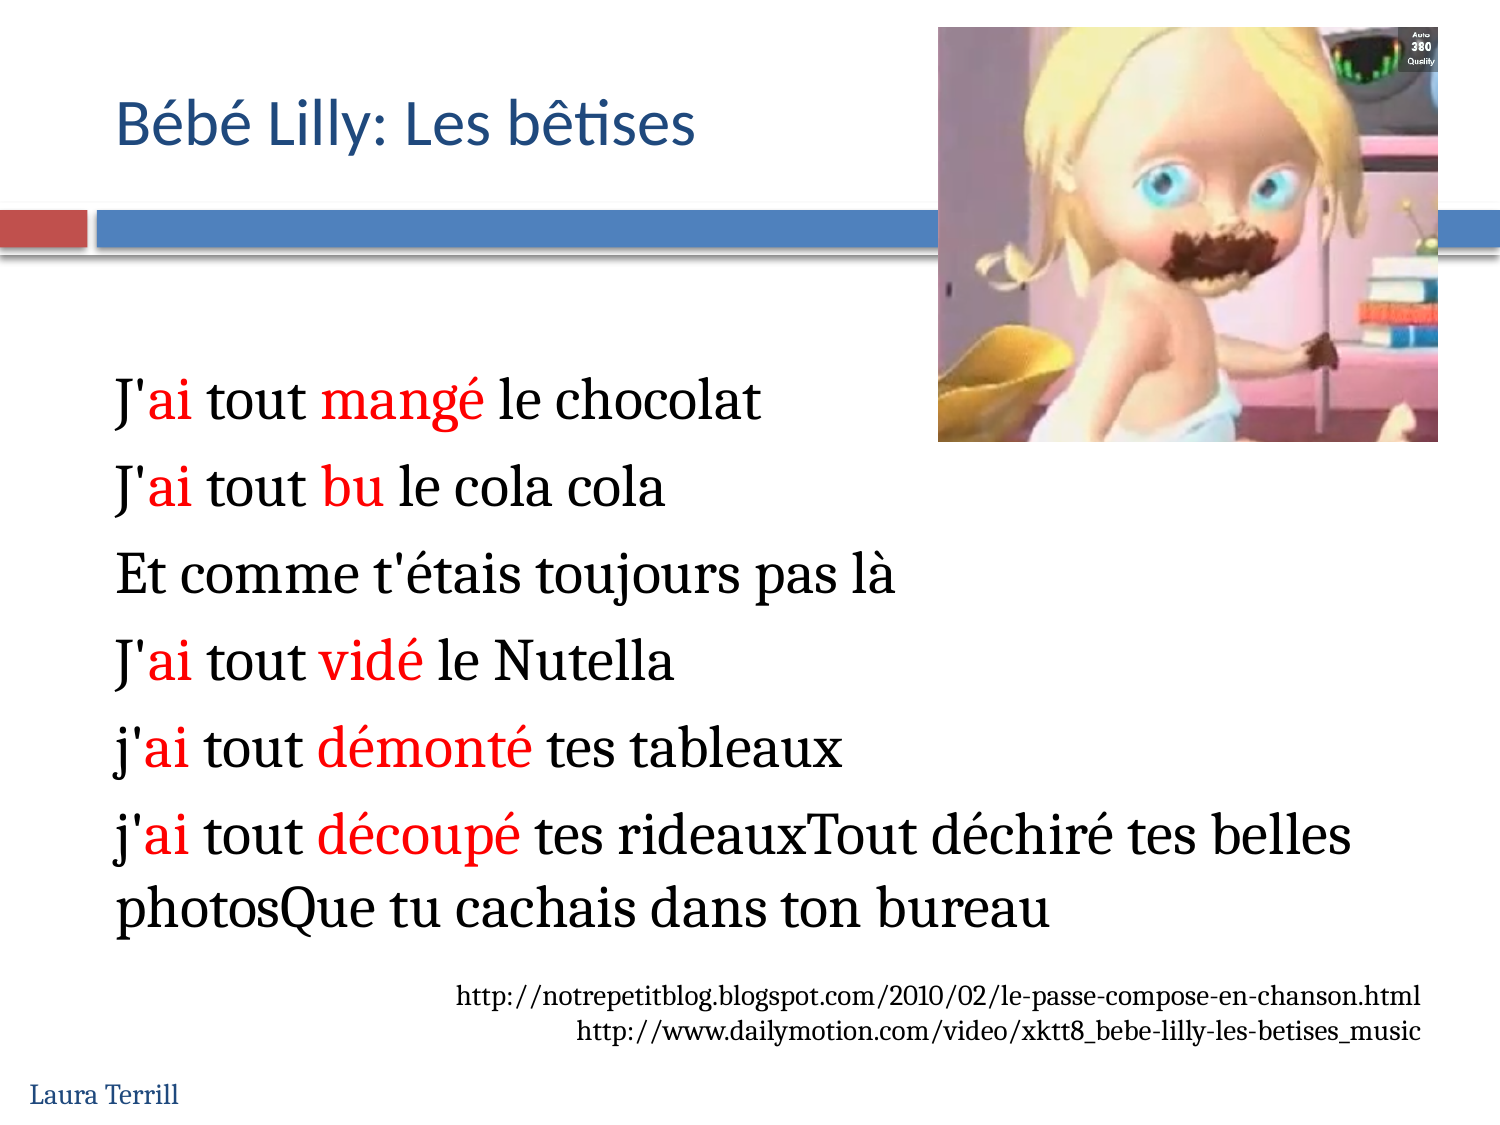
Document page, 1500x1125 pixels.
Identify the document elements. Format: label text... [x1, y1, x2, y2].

title Bébé Lilly: Les bêtises [100, 37, 932, 200]
footer Laura Terrill [14, 1063, 904, 1124]
picture [938, 27, 1439, 443]
text_box http://notrepetitblog.blogspot.com/2010/02/le-passe-compose-en-chanson.html http://www.dailymotion.com/video/xktt8_bebe-lilly-les-betises_music [440, 969, 1437, 1054]
list J'ai tout mangé le chocolat J'ai tout bu le cola cola Et comme t'étais toujours pas là J'ai tout vidé le Nutella j'ai tout démonté tes tableaux j'ai tout découpé tes rideaux Tout déchiré tes belles photos Que tu cachais dans ton bureau [100, 351, 1438, 1089]
